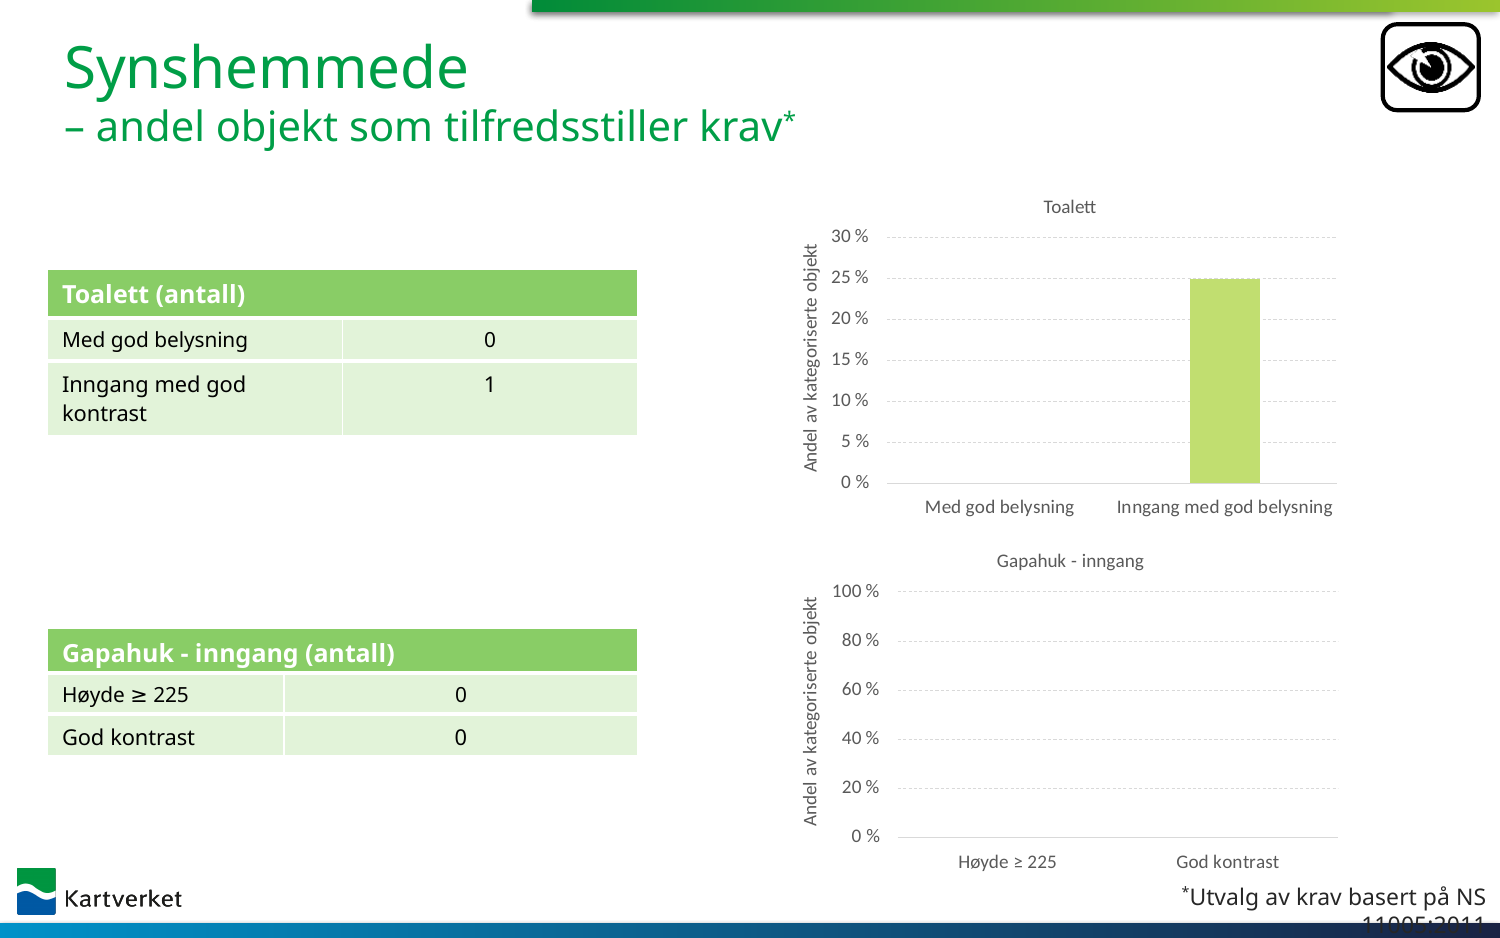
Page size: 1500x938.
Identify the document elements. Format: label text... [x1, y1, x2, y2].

table_cell Inngang med god kontrast [48, 363, 342, 435]
text_box *Utvalg av krav basert på NS 11005:2011 [1068, 873, 1500, 938]
table_cell God kontrast [48, 716, 283, 755]
table_cell 1 [343, 363, 637, 435]
table_cell 0 [285, 675, 637, 712]
table_cell Høyde ≥ 225 [48, 675, 283, 712]
table_cell Med god belysning [48, 320, 342, 359]
picture [791, 541, 1349, 880]
picture [791, 187, 1348, 526]
table_header Gapahuk - inngang (antall) [48, 629, 637, 671]
table_cell 0 [285, 716, 637, 755]
table_header Toalett (antall) [48, 270, 637, 316]
text_box Synshemmede – andel objekt som tilfredsstiller krav* [49, 24, 1431, 158]
table_cell 0 [343, 320, 637, 359]
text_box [1382, 24, 1480, 111]
